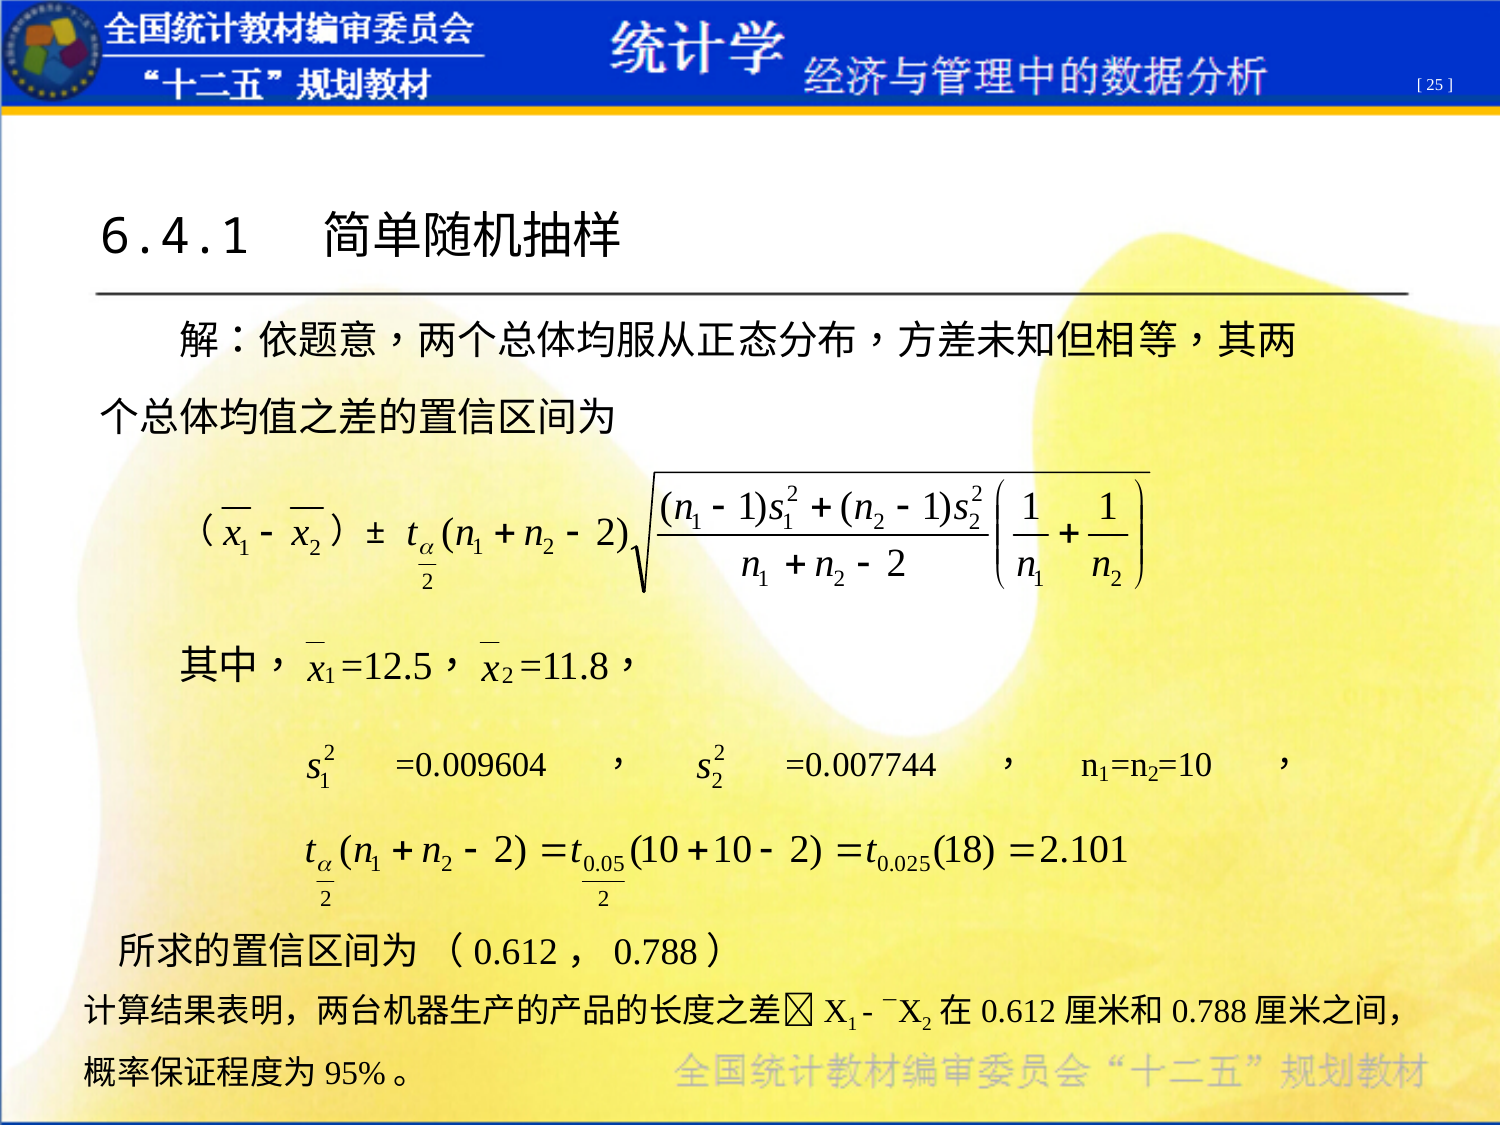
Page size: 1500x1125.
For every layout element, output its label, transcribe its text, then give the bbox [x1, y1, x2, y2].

text_box 6.4.1 简单随机抽样 [85, 196, 1468, 271]
picture [0, 1, 1500, 1125]
text_box [ 25 ] [1364, 66, 1468, 142]
text_box 所求的置信区间为 （0.612，0.788） 计算结果表明，两台机器生产的产品的长度之差X1 - X2在0.612厘米和0.788厘米之间， 概率保证程度为95%。 [69, 919, 1437, 1099]
